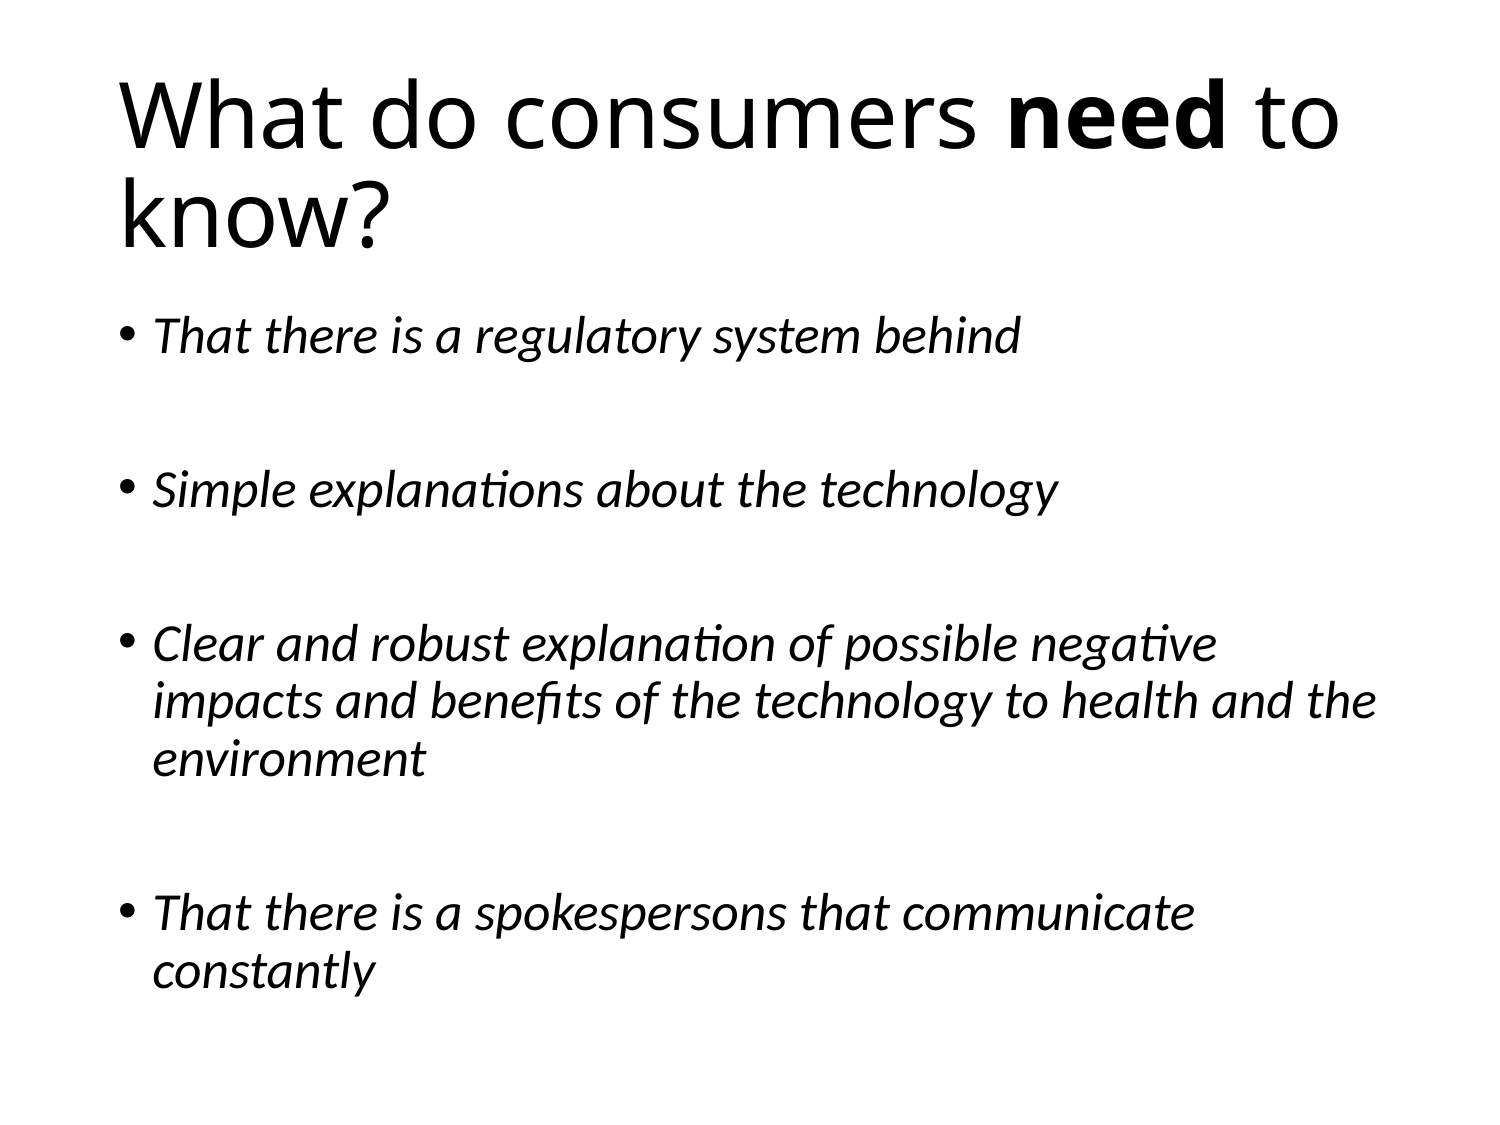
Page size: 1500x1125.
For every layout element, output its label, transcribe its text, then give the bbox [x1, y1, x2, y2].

title What do consumers need to know? [103, 59, 1397, 278]
list That there is a regulatory system behind Simple explanations about the technology Clear and robust explanation of possible negative impacts and benefits of the technology to health and the environment That there is a spokespersons that communicate constantly [103, 299, 1397, 1014]
